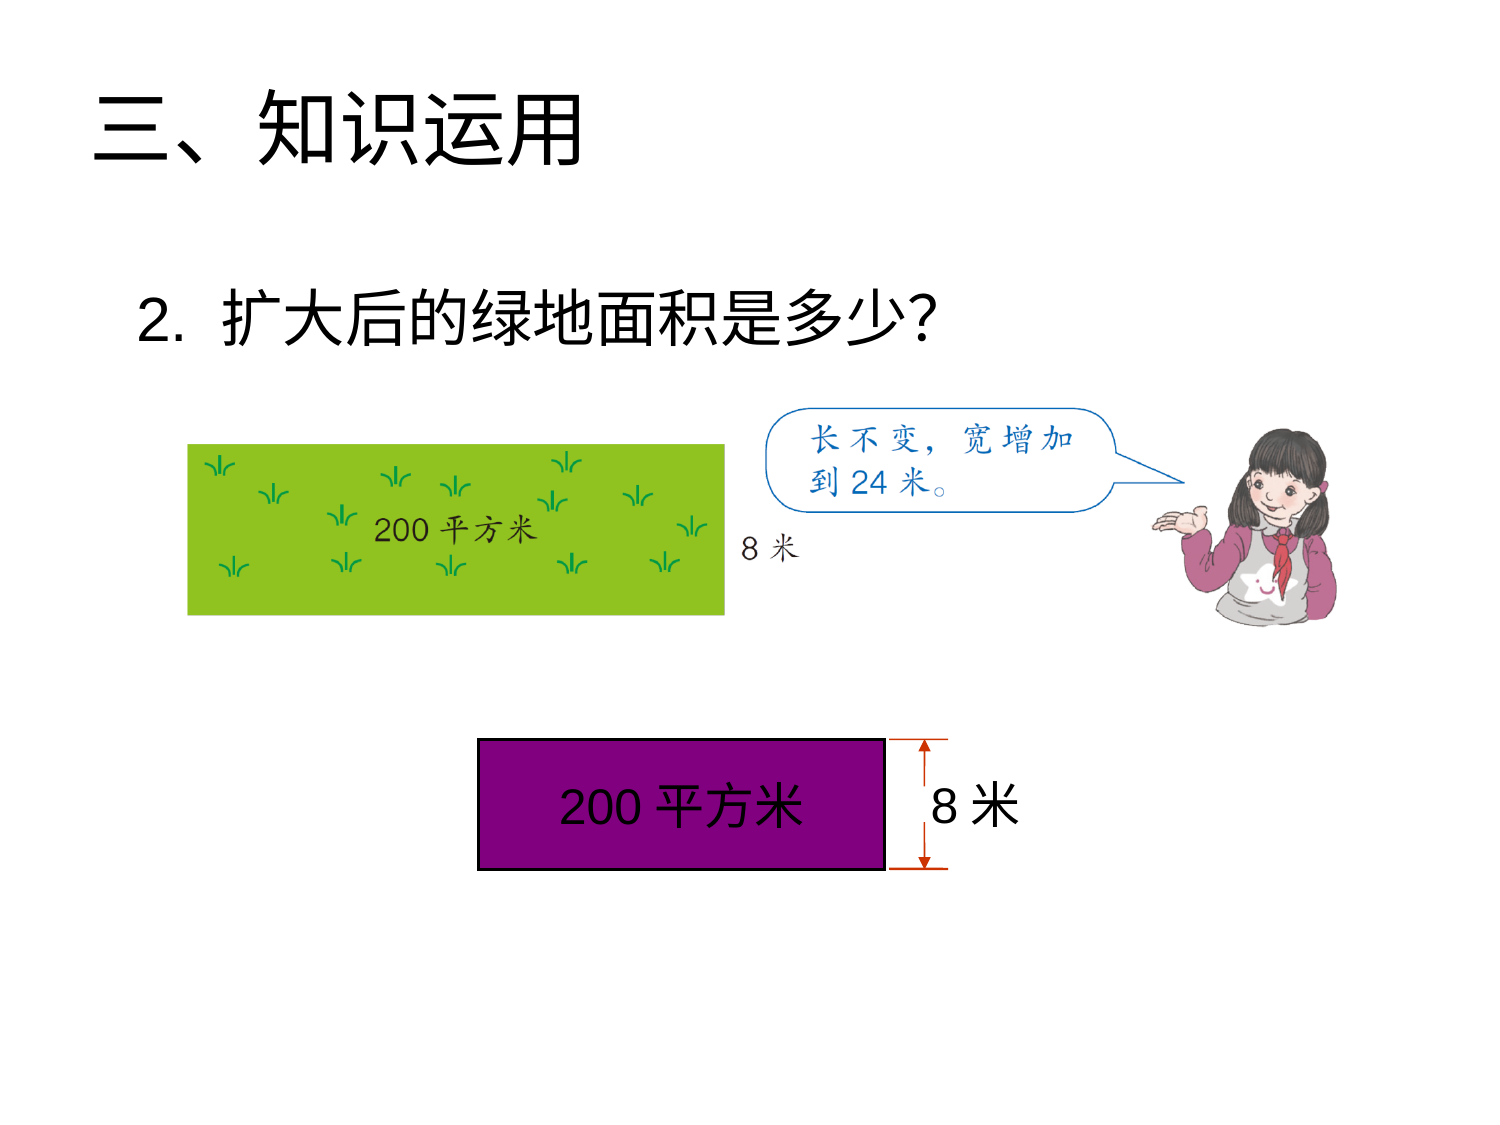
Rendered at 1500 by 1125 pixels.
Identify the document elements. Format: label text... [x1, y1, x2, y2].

text_box 三、知识运用 [74, 68, 1081, 208]
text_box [182, 392, 1343, 630]
text_box 2. 扩大后的绿地面积是多少？ [121, 272, 1327, 416]
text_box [478, 738, 1030, 870]
